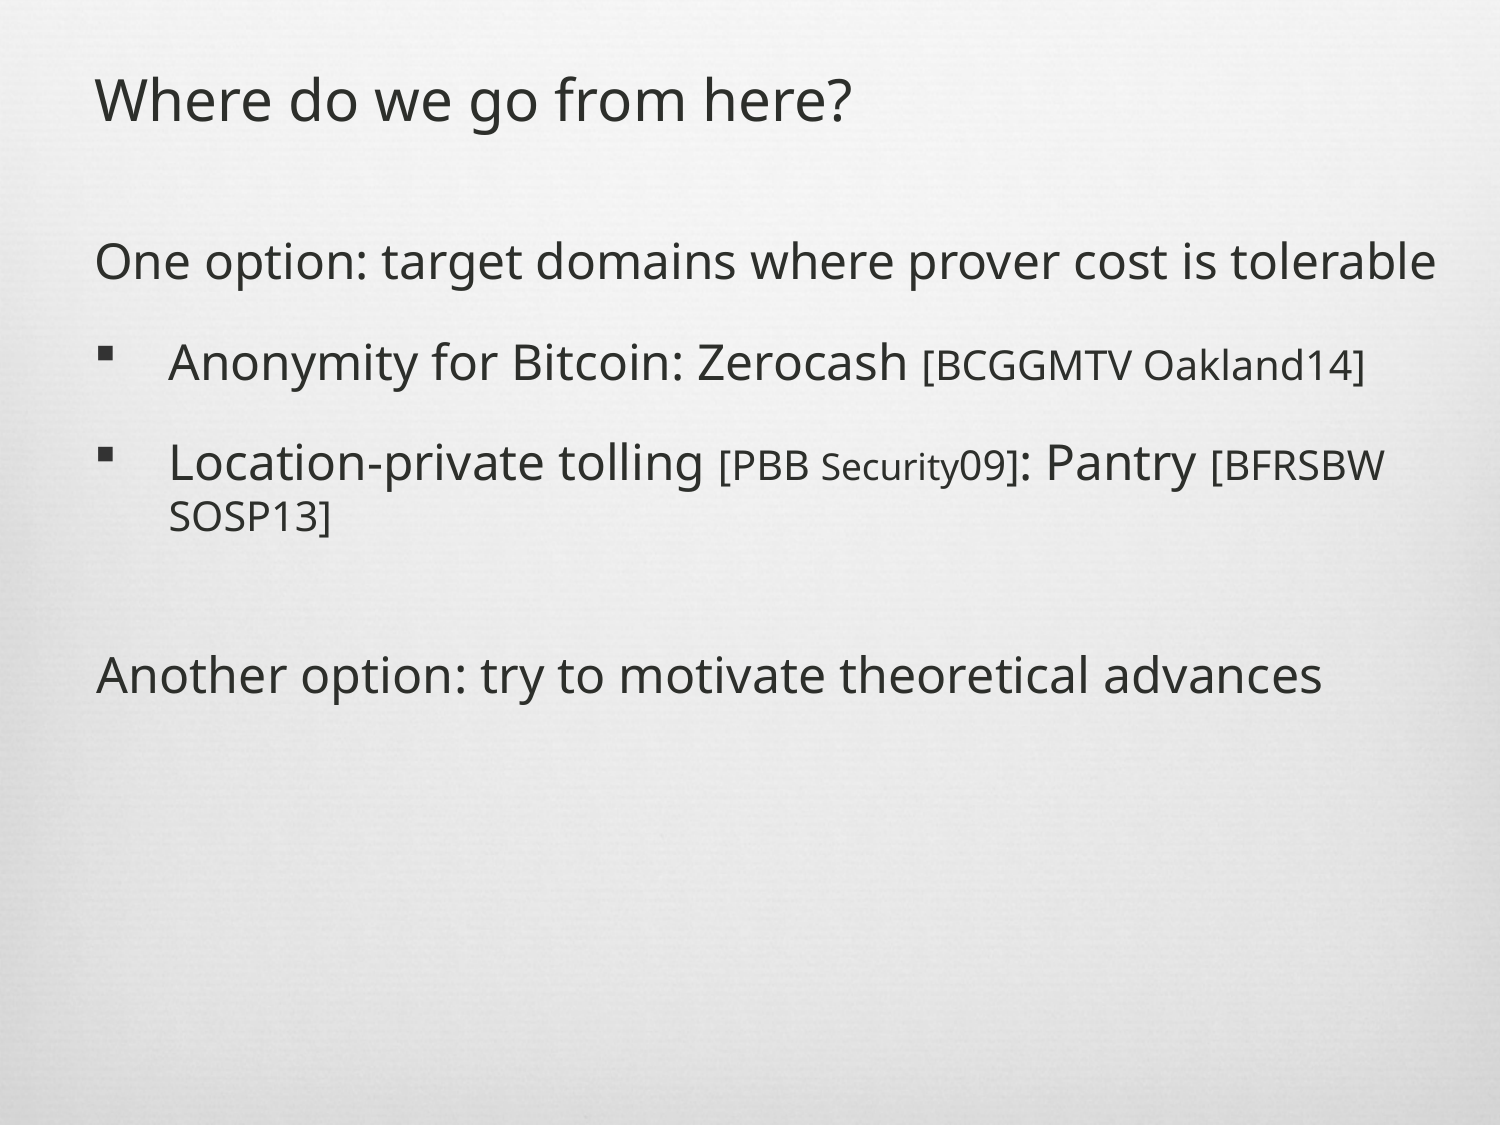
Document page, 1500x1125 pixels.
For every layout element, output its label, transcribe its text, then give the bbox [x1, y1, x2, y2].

text_box Another option: try to motivate theoretical advances [81, 635, 1479, 849]
list Where do we go from here? [79, 55, 1303, 176]
text_box One option: target domains where prover cost is tolerable Anonymity for Bitcoin: Zerocash [bcggmtv Oakland14] Location-private tolling [pbb Security09]: Pantry [bfrsbw sosp13] [79, 222, 1461, 571]
